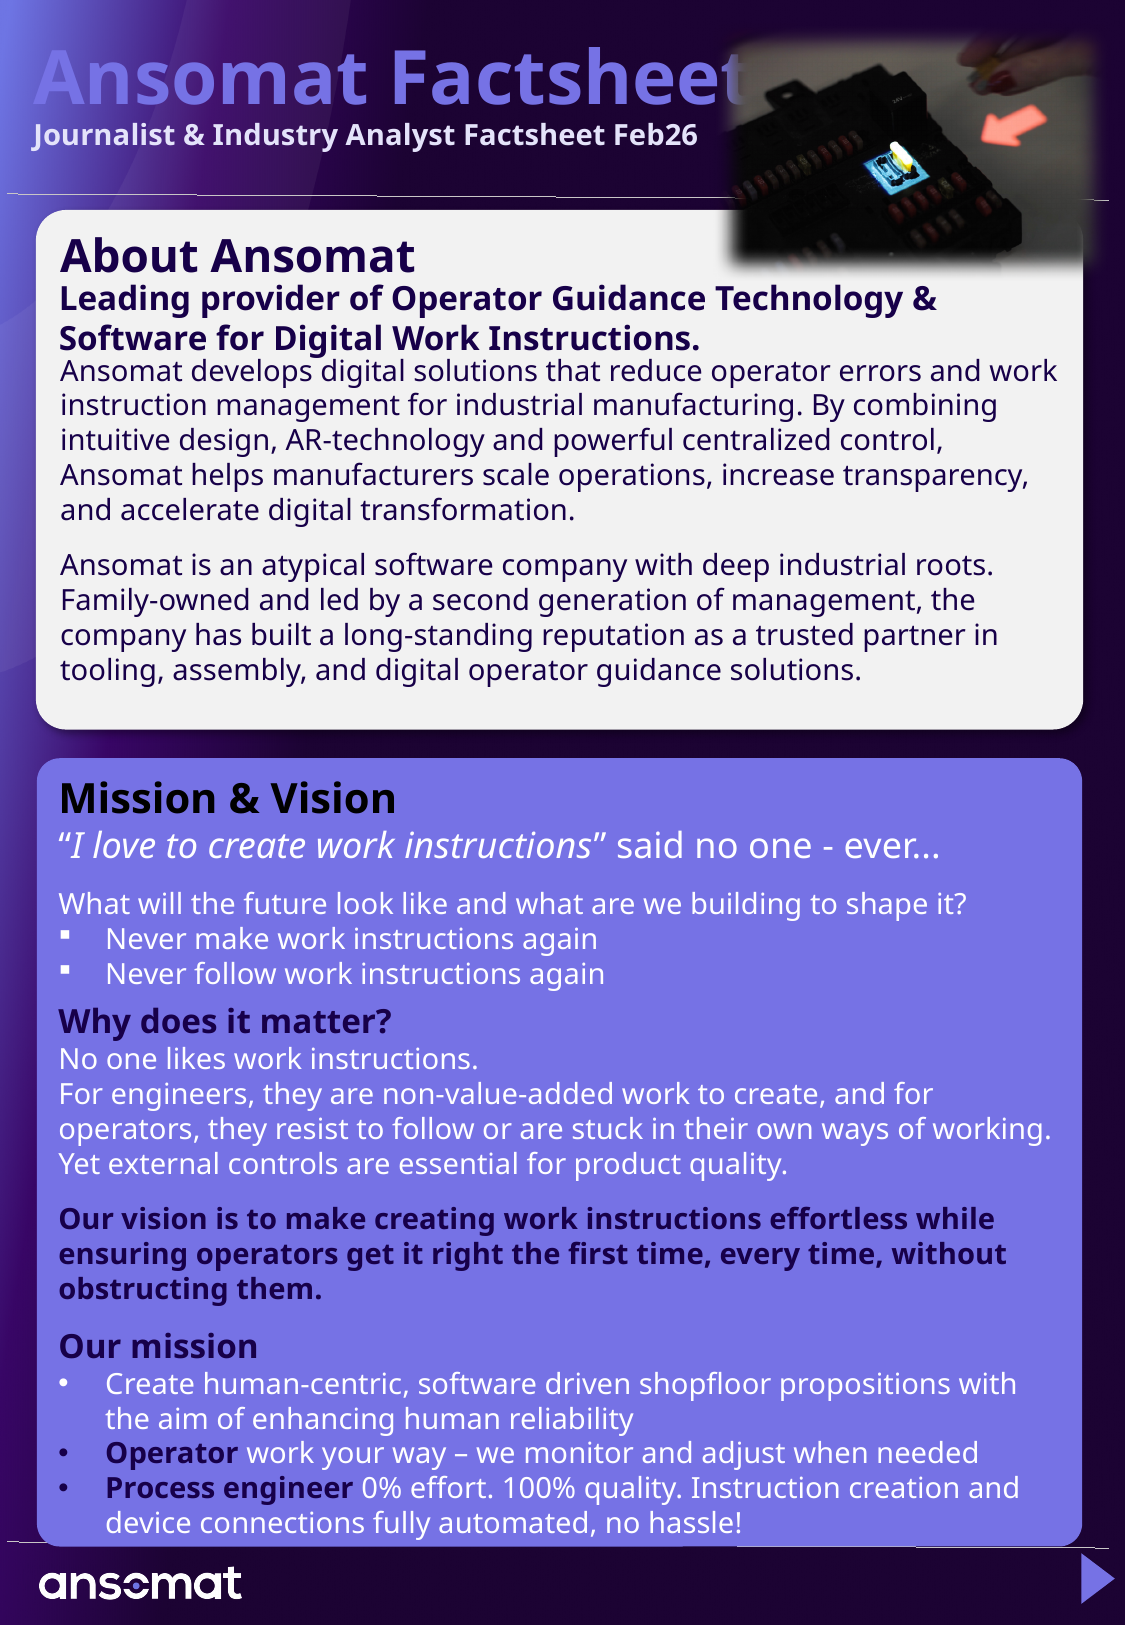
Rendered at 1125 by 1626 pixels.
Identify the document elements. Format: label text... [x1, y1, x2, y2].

text_box Mission & Vision “I love to create work instructions” said no one - ever... What will the future look like and what are we building to shape it? Never make work instructions again Never follow work instructions again Why does it matter? No one likes work instructions. For engineers, they are non-value-added work to create, and for operators, they resist to follow or are stuck in their own ways of working. Yet external controls are essential for product quality. Our vision is to make creating work instructions effortless while ensuring operators get it right the first time, every time, without obstructing them. Our mission Create human-centric, software driven shopfloor propositions with the aim of enhancing human reliability Operator work your way – we monitor and adjust when needed Process engineer 0% effort. 100% quality. Instruction creation and device connections fully automated, no hassle! [36, 758, 1083, 1547]
text_box About Ansomat Ansomat develops digital solutions that reduce operator errors and work instruction management for industrial manufacturing. By combining intuitive design, AR-technology and powerful centralized control, Ansomat helps manufacturers scale operations, increase transparency, and accelerate digital transformation. Ansomat is an atypical software company with deep industrial roots. Family-owned and led by a second generation of management, the company has built a long-standing reputation as a trusted partner in tooling, assembly, and digital operator guidance solutions. [35, 209, 1084, 730]
picture [0, 0, 1125, 1625]
text_box Leading provider of Operator Guidance Technology & Software for Digital Work Instructions. [44, 270, 960, 365]
title Ansomat Factsheet Journalist & Industry Analyst Factsheet Feb26 [18, 6, 1083, 186]
text_box [1081, 1553, 1115, 1604]
